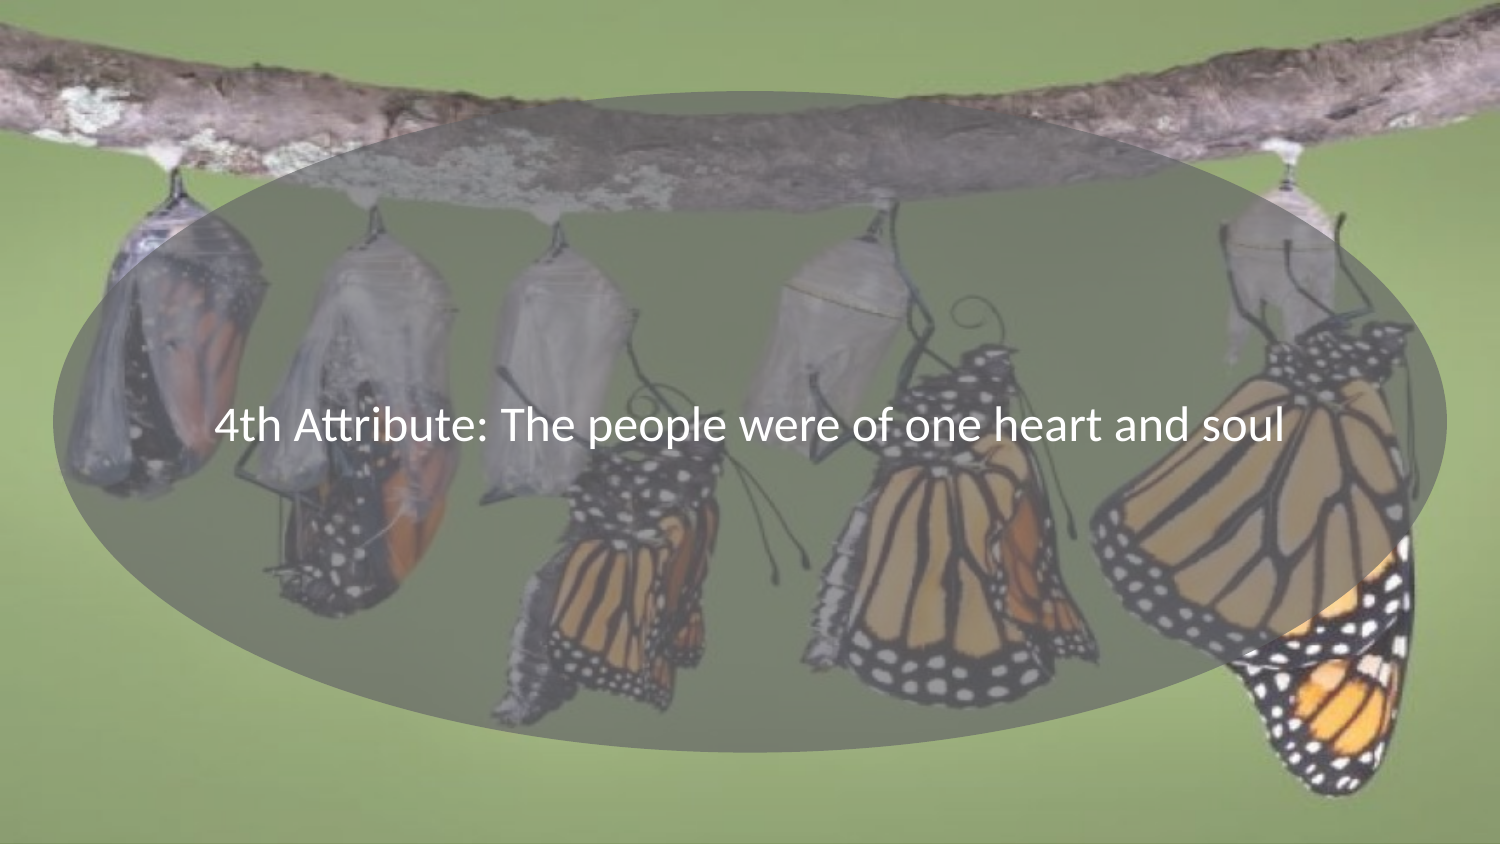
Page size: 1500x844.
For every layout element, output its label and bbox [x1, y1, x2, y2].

text_box [52, 90, 1448, 753]
picture [0, 0, 1500, 844]
